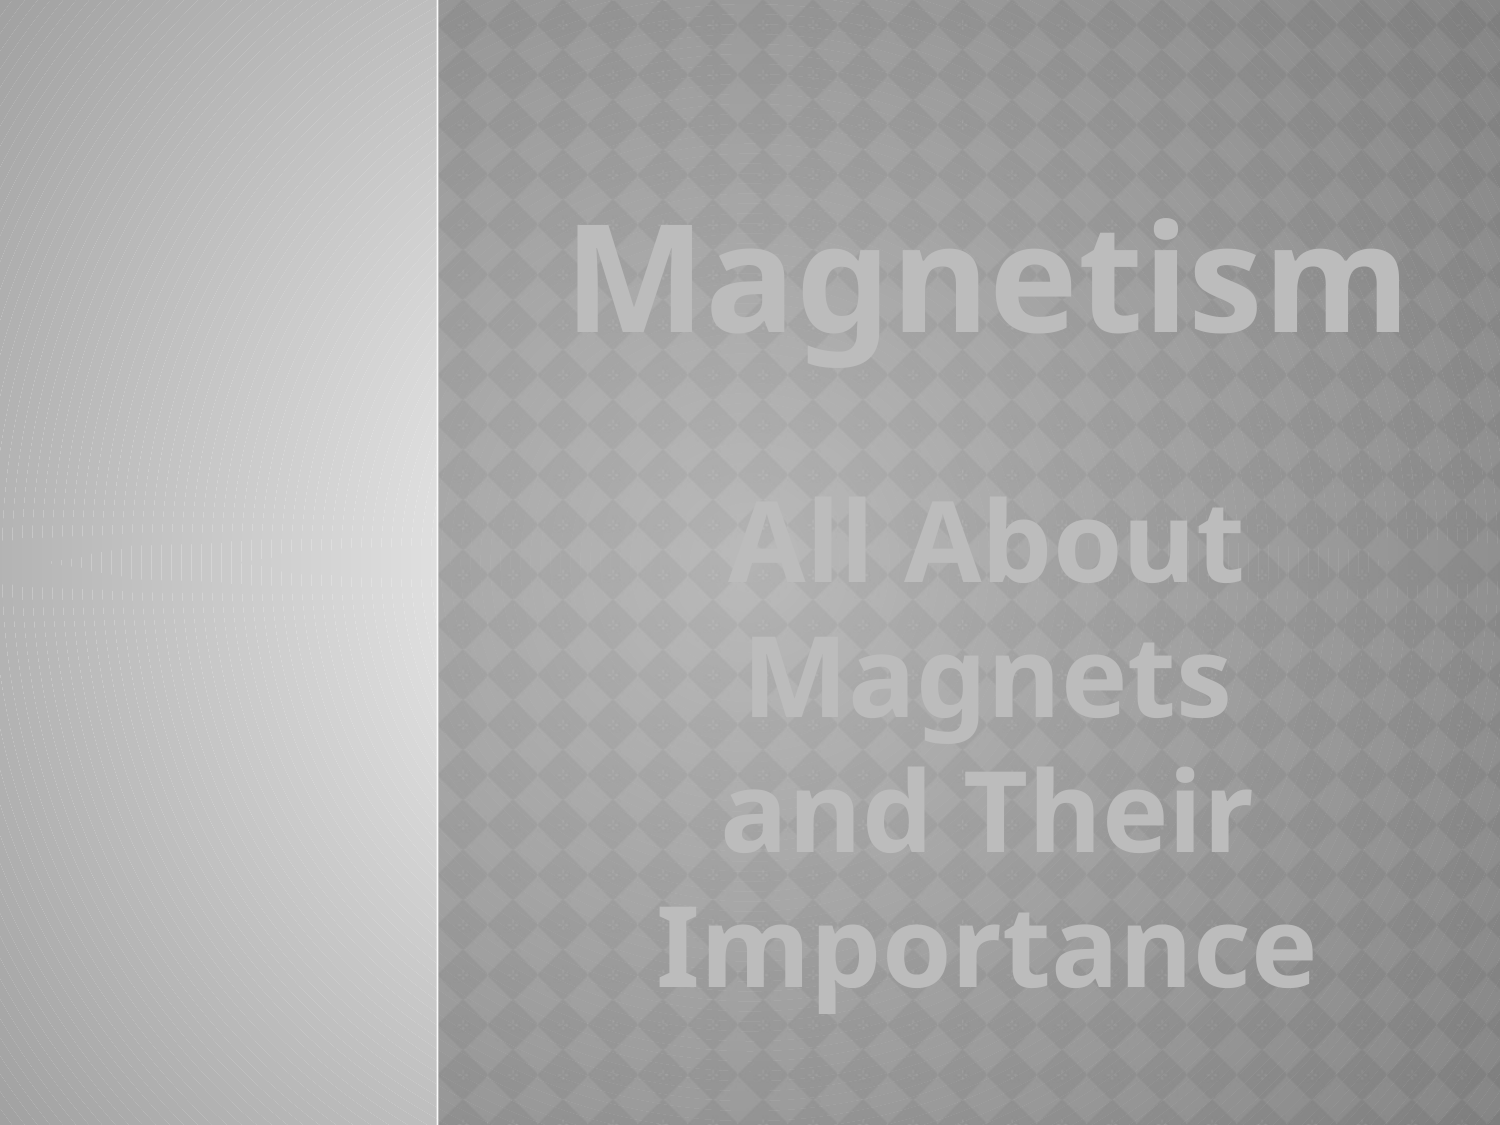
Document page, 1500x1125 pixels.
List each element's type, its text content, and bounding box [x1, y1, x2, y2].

text_box Magnetism [499, 174, 1475, 370]
text_box All About Magnets and Their Importance [624, 462, 1350, 1018]
